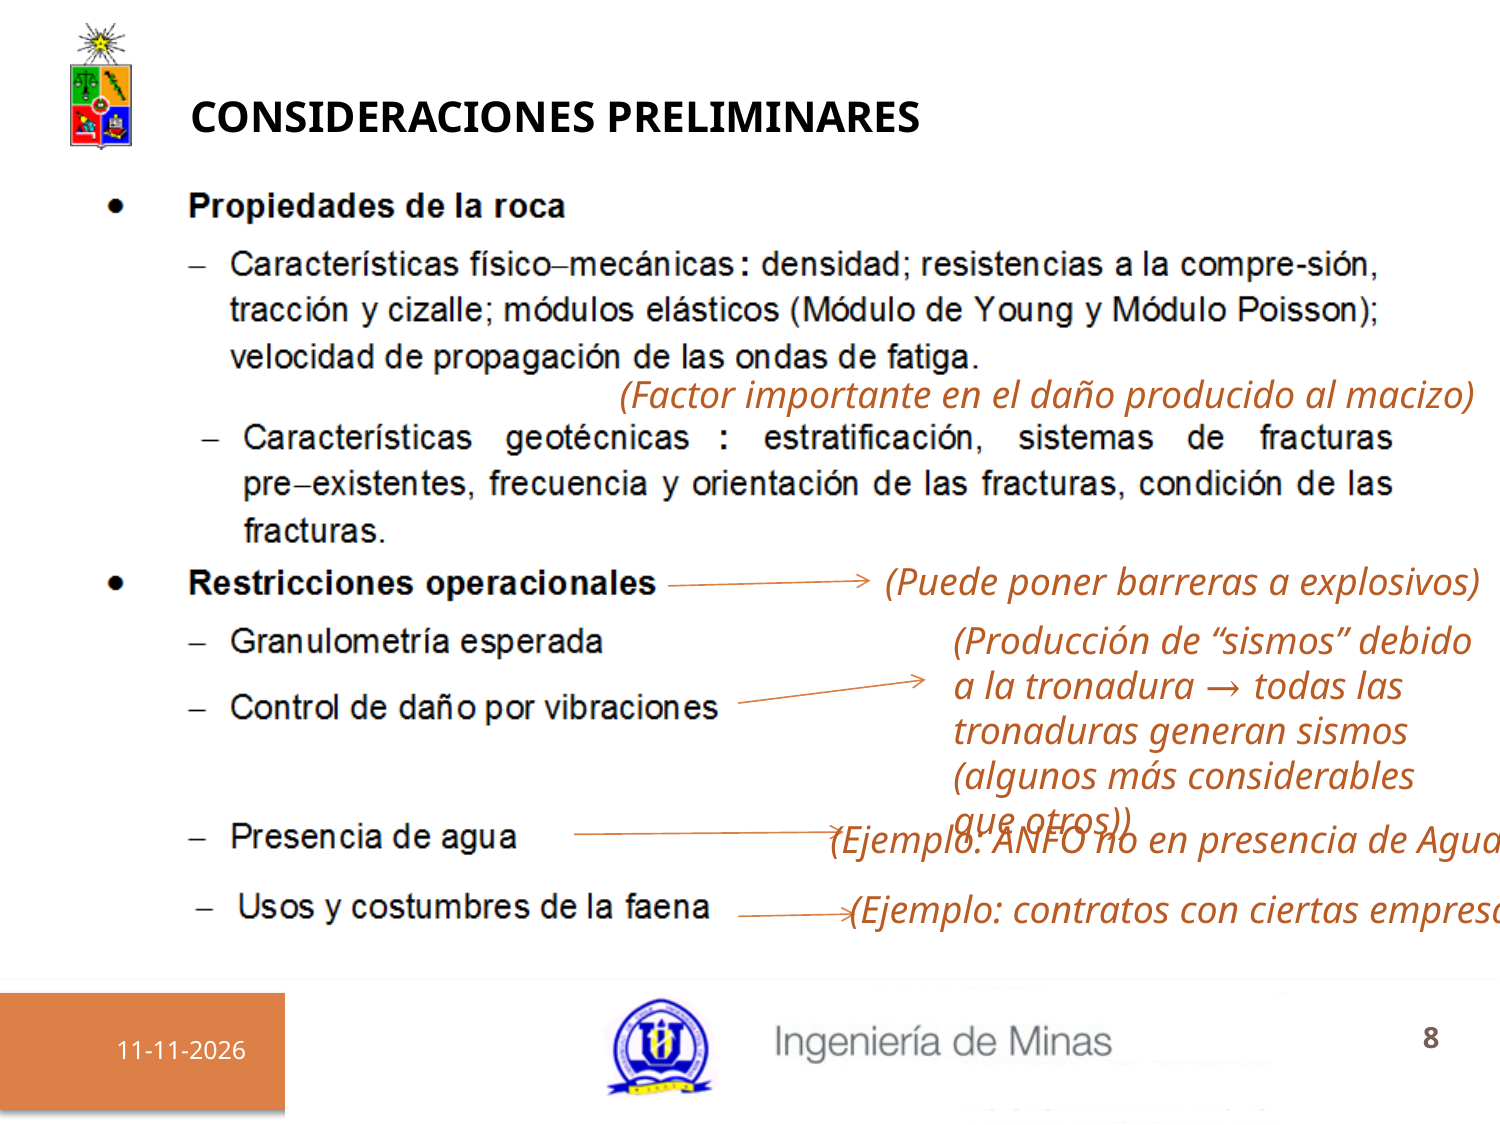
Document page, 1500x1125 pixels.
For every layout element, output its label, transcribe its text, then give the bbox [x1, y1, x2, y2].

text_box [737, 679, 927, 704]
text_box (Ejemplo: ANFO no en presencia de Agua) [815, 808, 1500, 869]
text_box (Producción de “sismos” debido a la tronadura → todas las tronaduras generan sismos (algunos más considerables que otros)) [938, 609, 1500, 808]
picture [105, 562, 1403, 670]
picture [187, 421, 1436, 554]
text_box (Factor importante en el daño producido al macizo) [604, 363, 1491, 423]
text_box (Ejemplo: contratos con ciertas empresas) [834, 878, 1500, 939]
picture [105, 691, 1408, 730]
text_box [667, 580, 903, 587]
text_box Consideraciones preliminares [175, 81, 1266, 148]
picture [105, 819, 1412, 863]
picture [69, 23, 1437, 386]
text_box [737, 913, 856, 917]
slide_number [12, 995, 279, 1108]
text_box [573, 831, 844, 835]
picture [116, 890, 1421, 930]
picture [285, 980, 1500, 1125]
text_box (Puede poner barreras a explosivos) [1406, 550, 1496, 609]
